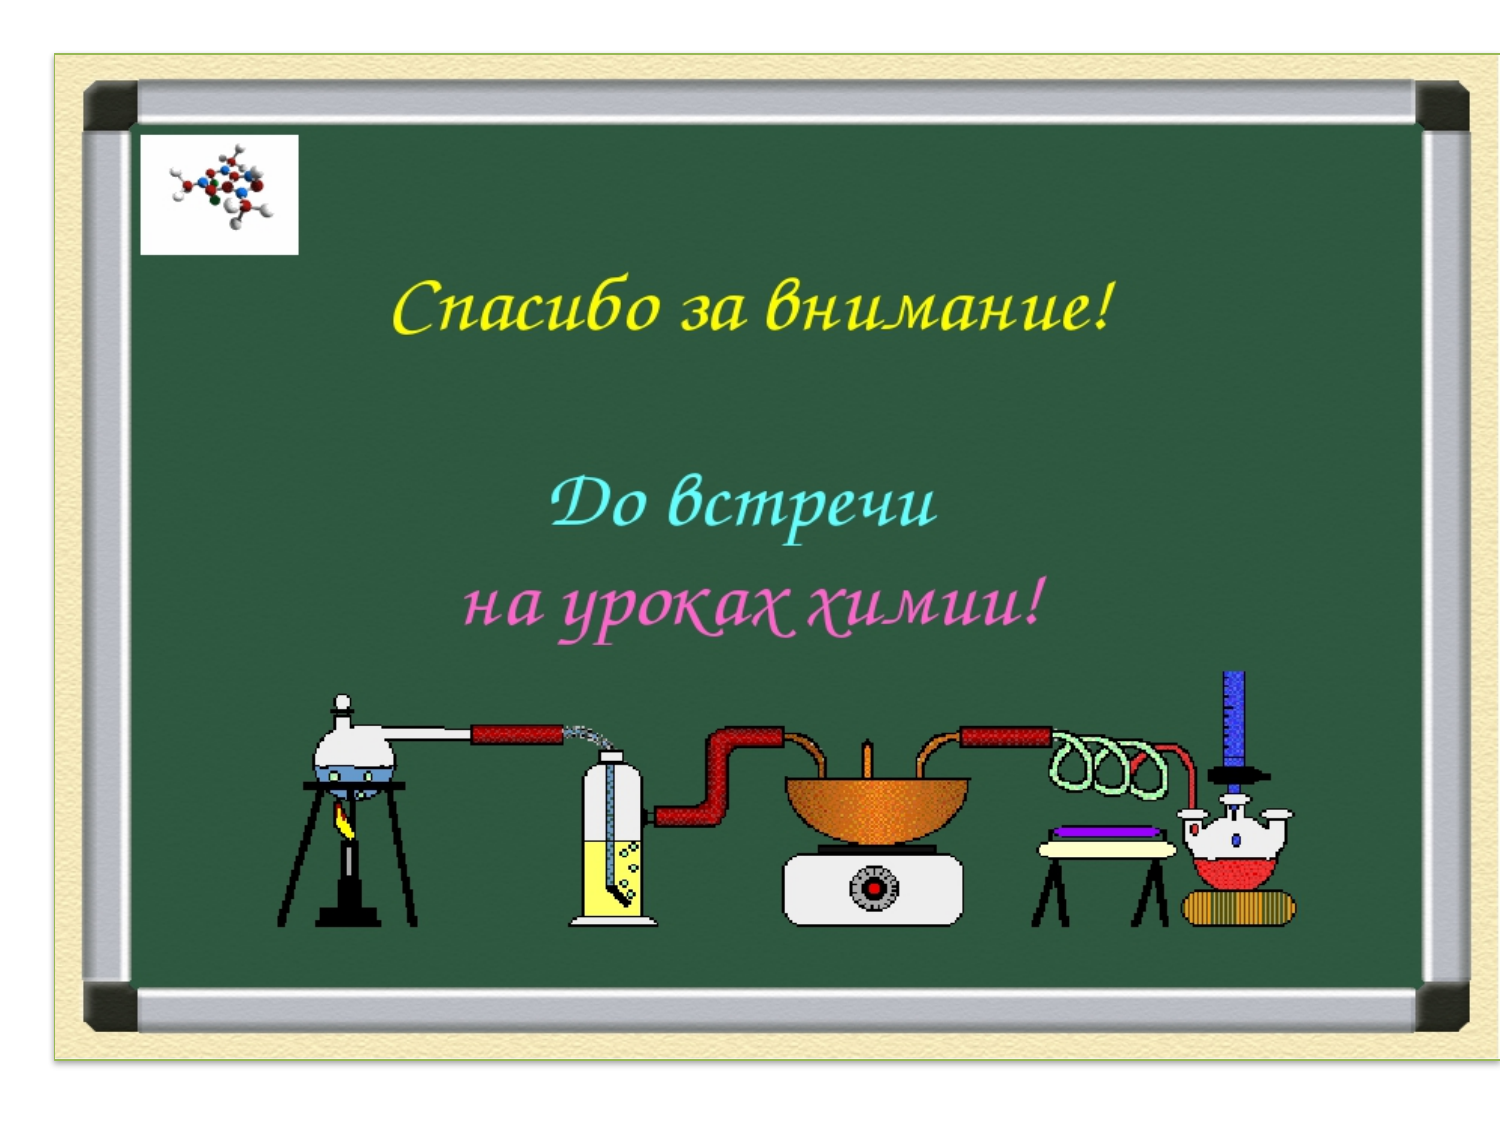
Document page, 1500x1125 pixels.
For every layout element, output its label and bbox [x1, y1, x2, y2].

list [55, 54, 1500, 1060]
